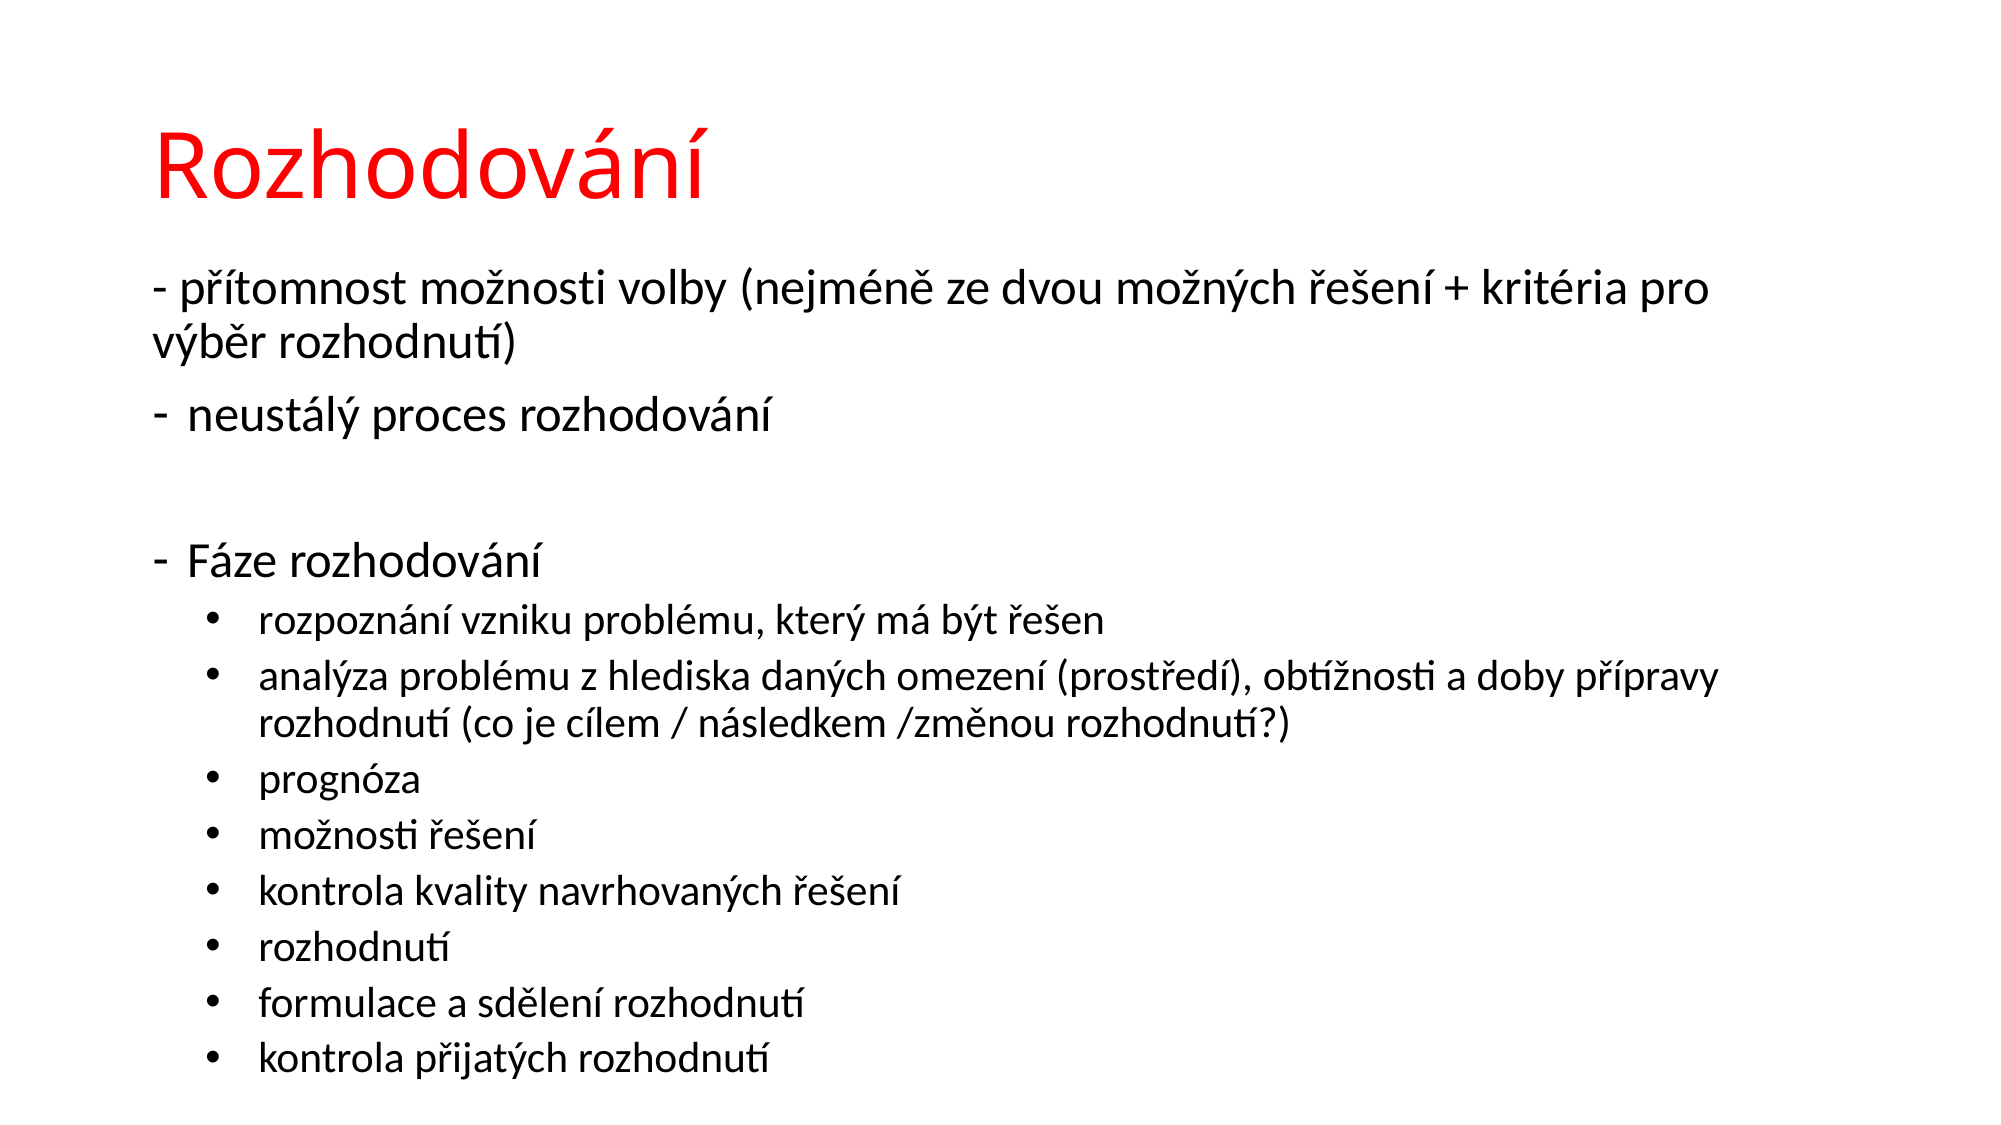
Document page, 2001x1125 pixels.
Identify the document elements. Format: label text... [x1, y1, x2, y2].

list - přítomnost možnosti volby (nejméně ze dvou možných řešení + kritéria pro výběr rozhodnutí) neustálý proces rozhodování Fáze rozhodování rozpoznání vzniku problému, který má být řešen analýza problému z hlediska daných omezení (prostředí), obtížnosti a doby přípravy rozhodnutí (co je cílem / následkem /změnou rozhodnutí?) prognóza možnosti řešení kontrola kvality navrhovaných řešení rozhodnutí formulace a sdělení rozhodnutí kontrola přijatých rozhodnutí [137, 252, 1830, 1091]
title Rozhodování [137, 59, 1863, 278]
